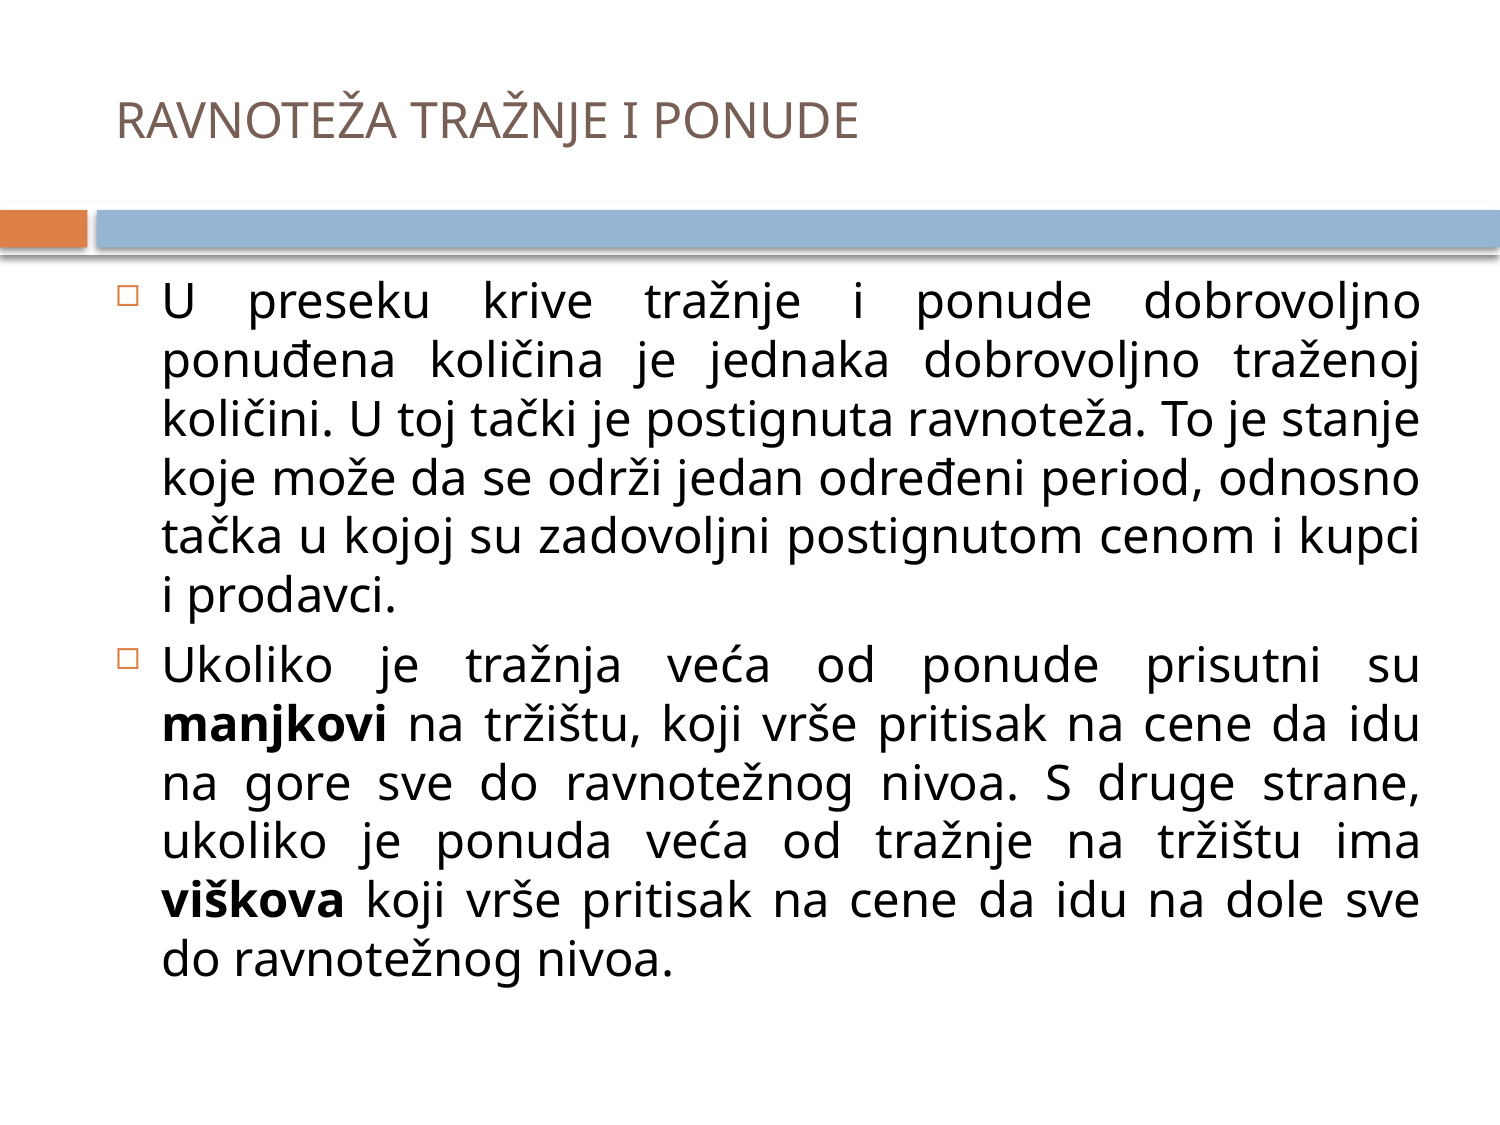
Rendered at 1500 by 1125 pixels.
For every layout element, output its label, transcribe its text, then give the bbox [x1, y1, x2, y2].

title RAVNOTEŽA TRAŽNJE I PONUDE [100, 37, 1438, 200]
list U preseku krive tražnje i ponude dobrovoljno ponuđena količina je jednaka dobrovoljno traženoj količini. U toj tački je postignuta ravnoteža. To je stanje koje može da se održi jedan određeni period, odnosno tačka u kojoj su zadovoljni postignutom cenom i kupci i prodavci. Ukoliko je tražnja veća od ponude prisutni su manjkovi na tržištu, koji vrše pritisak na cene da idu na gore sve do ravnotežnog nivoa. S druge strane, ukoliko je ponuda veća od tražnje na tržištu ima viškova koji vrše pritisak na cene da idu na dole sve do ravnotežnog nivoa. [100, 262, 1438, 1000]
